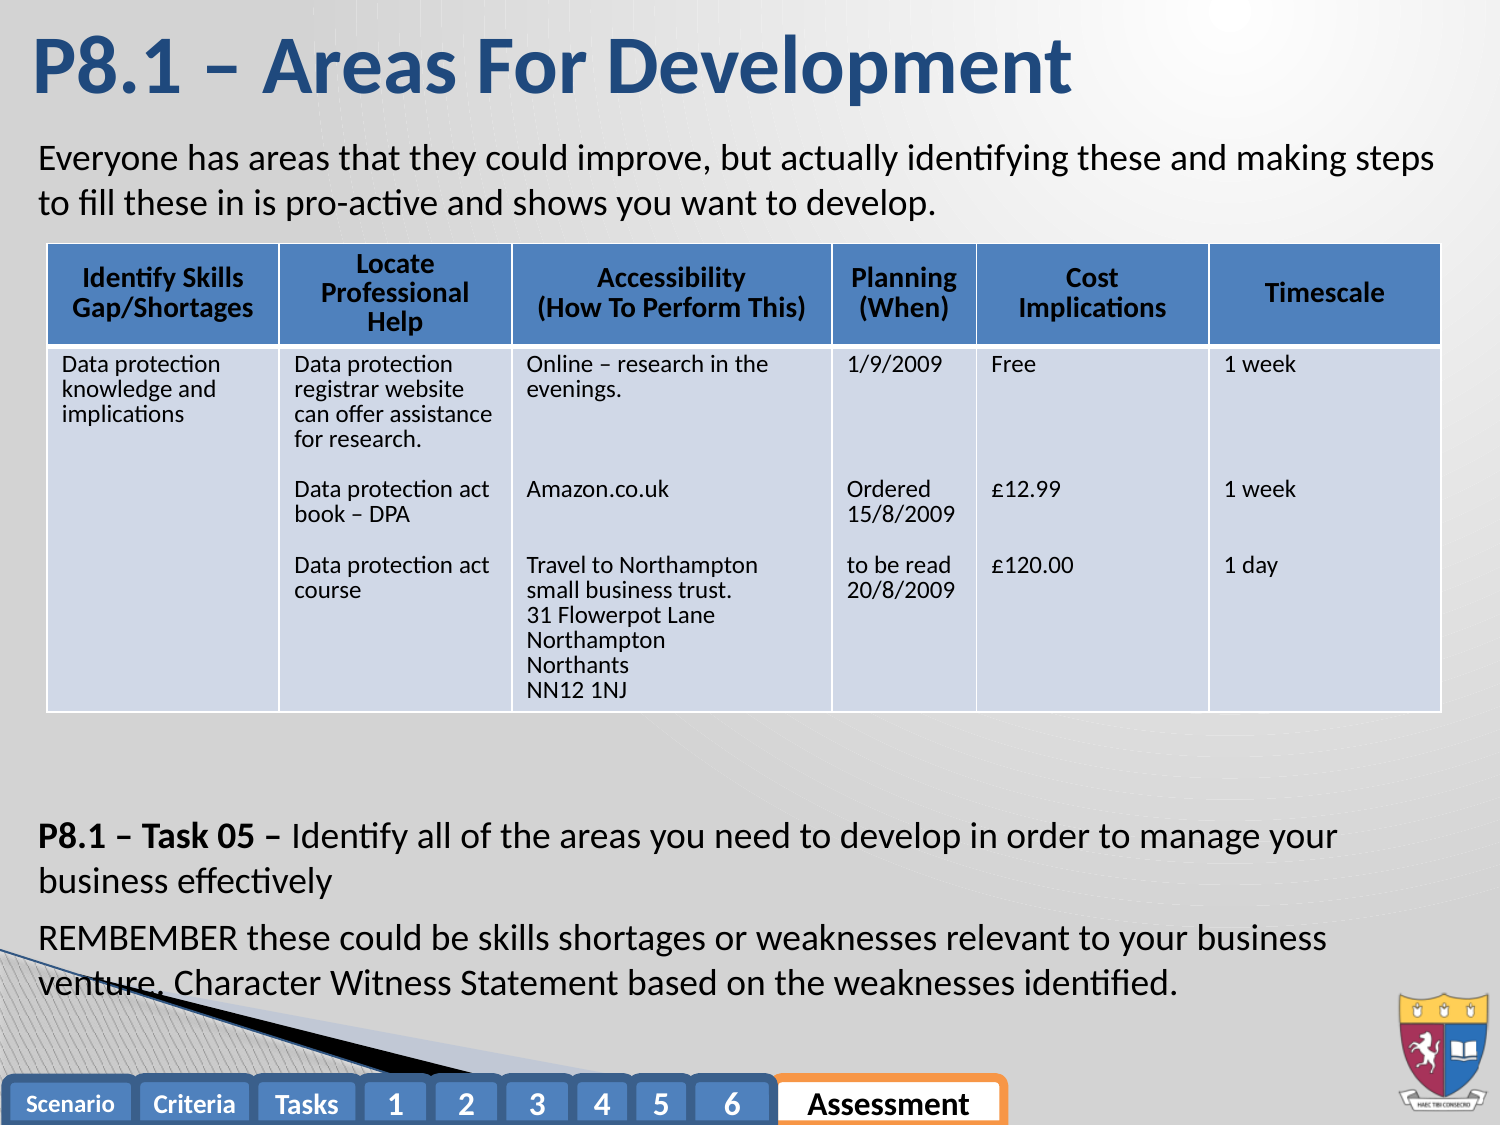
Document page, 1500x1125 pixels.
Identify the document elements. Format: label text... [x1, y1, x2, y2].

table_header Accessibility (How To Perform This) [513, 244, 831, 344]
table_header Cost Implications [977, 244, 1208, 344]
picture [1387, 988, 1500, 1116]
table_header Planning (When) [833, 244, 976, 344]
table_header Locate Professional Help [280, 244, 511, 344]
table_header Timescale [1210, 244, 1440, 344]
table_header Identify Skills Gap/Shortages [48, 244, 278, 344]
table_cell 1/9/2009 Ordered 15/8/2009 to be read 20/8/2009 [833, 349, 976, 711]
list Everyone has areas that they could improve, but actually identifying these and making steps to fill these in is pro-active and shows you want to develop. P8.1 – Task 05 – Identify all of the areas you need to develop in order to manage your business effectively REMBEMBER these could be skills shortages or weaknesses relevant to your business venture. Character Witness Statement based on the weaknesses identified. [23, 125, 1471, 1059]
table_cell Data protection registrar website can offer assistance for research. Data protection act book – DPA Data protection act course [280, 349, 511, 711]
text_box P8.1 – Areas For Development [17, 18, 1368, 102]
table_cell Free £12.99 £120.00 [977, 349, 1208, 711]
table_cell Data protection knowledge and implications [48, 349, 278, 711]
table_cell 1 week 1 week 1 day [1210, 349, 1440, 711]
table_cell Online – research in the evenings. Amazon.co.uk Travel to Northampton small business trust. 31 Flowerpot Lane Northampton Northants NN12 1NJ [513, 349, 831, 711]
